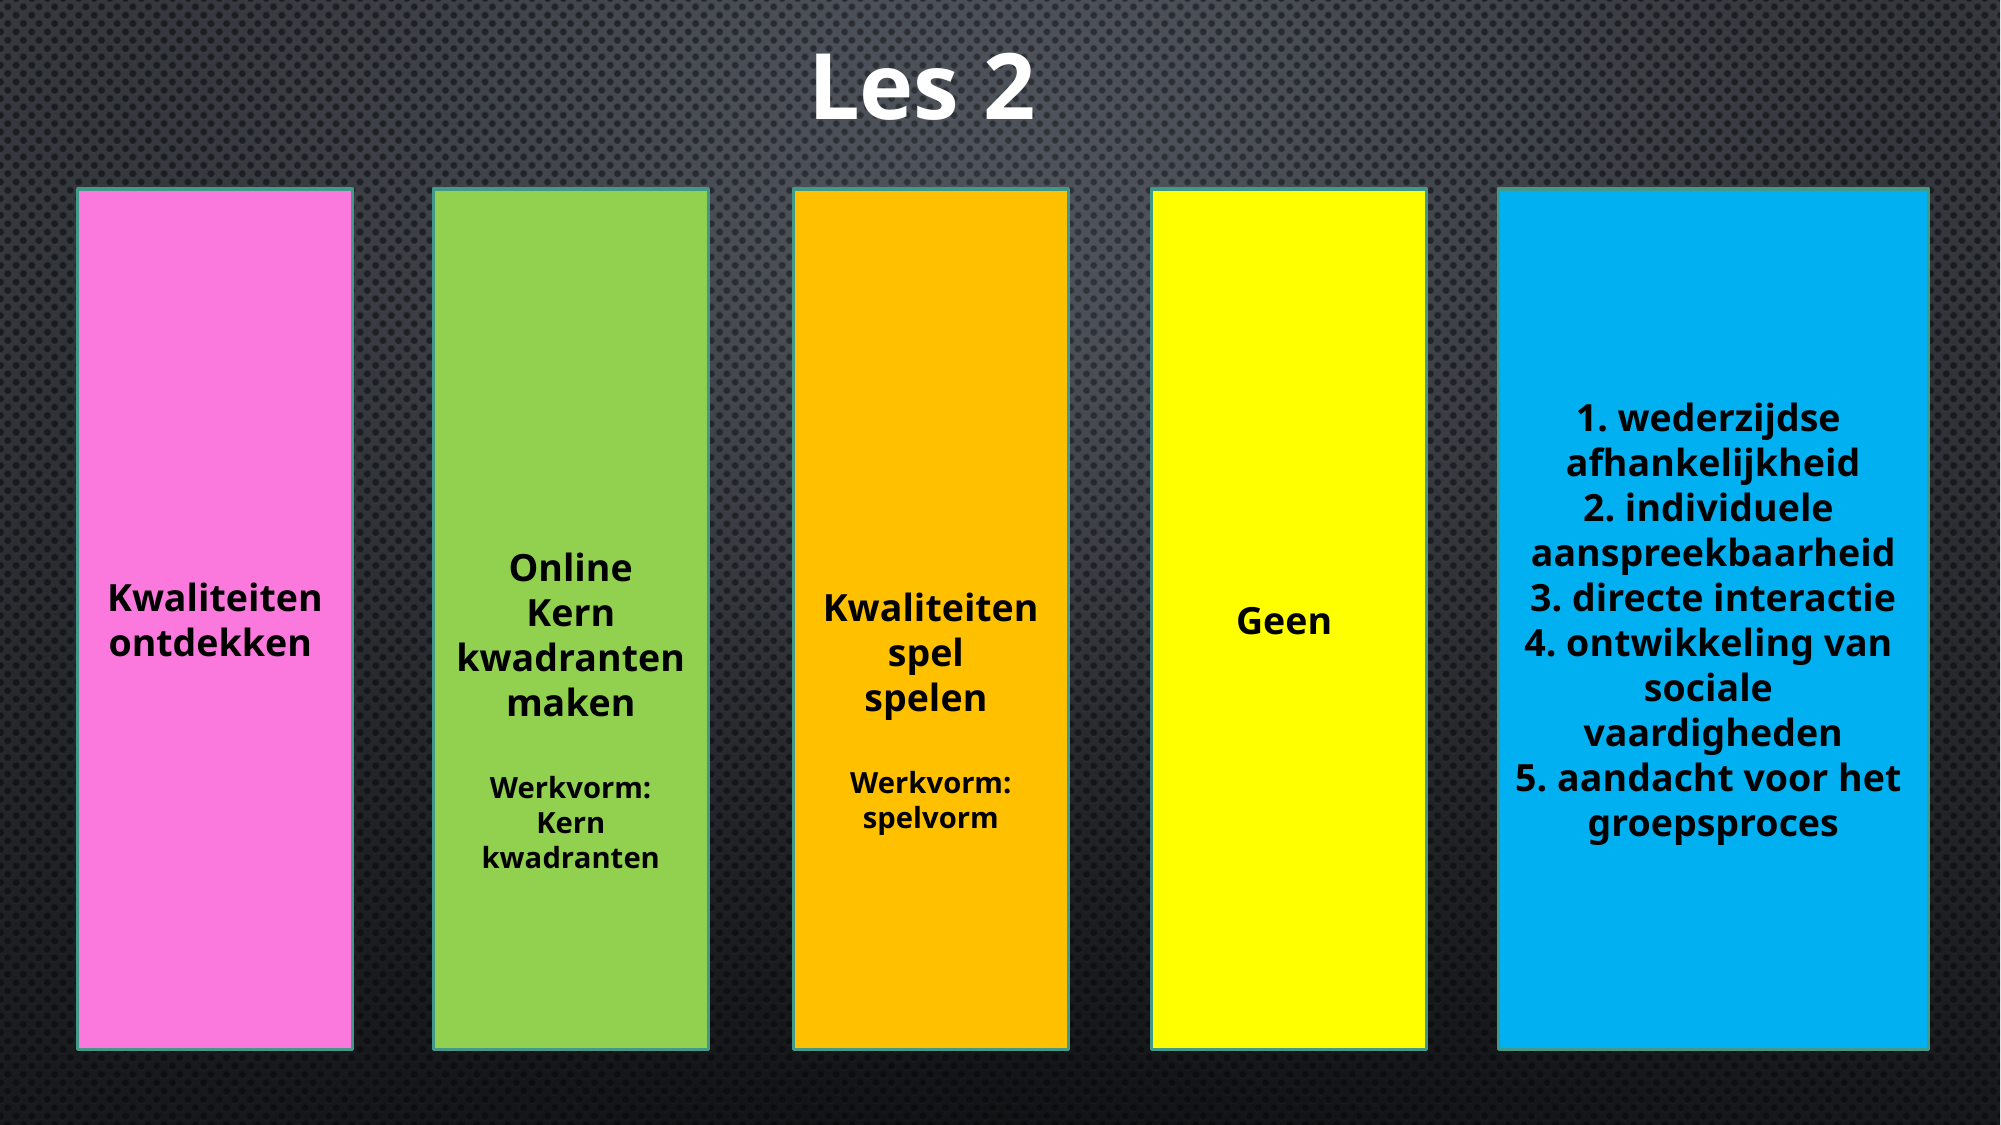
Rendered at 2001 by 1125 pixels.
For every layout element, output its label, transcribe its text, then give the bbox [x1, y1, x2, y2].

text_box Geen [1150, 187, 1428, 1051]
text_box Kwaliteiten spel spelen Werkvorm: spelvorm [792, 187, 1070, 1051]
text_box Online Kern kwadranten maken Werkvorm: Kern kwadranten [432, 187, 710, 1051]
text_box 1. wederzijdse afhankelijkheid​ 2. individuele aanspreekbaarheid​ 3. directe interactie​ 4. ontwikkeling van sociale vaardigheden​ 5. aandacht voor het groepsproces [1497, 187, 1930, 1051]
text_box Les 2 [793, 20, 1533, 145]
text_box Kwaliteiten ontdekken [76, 187, 354, 1051]
